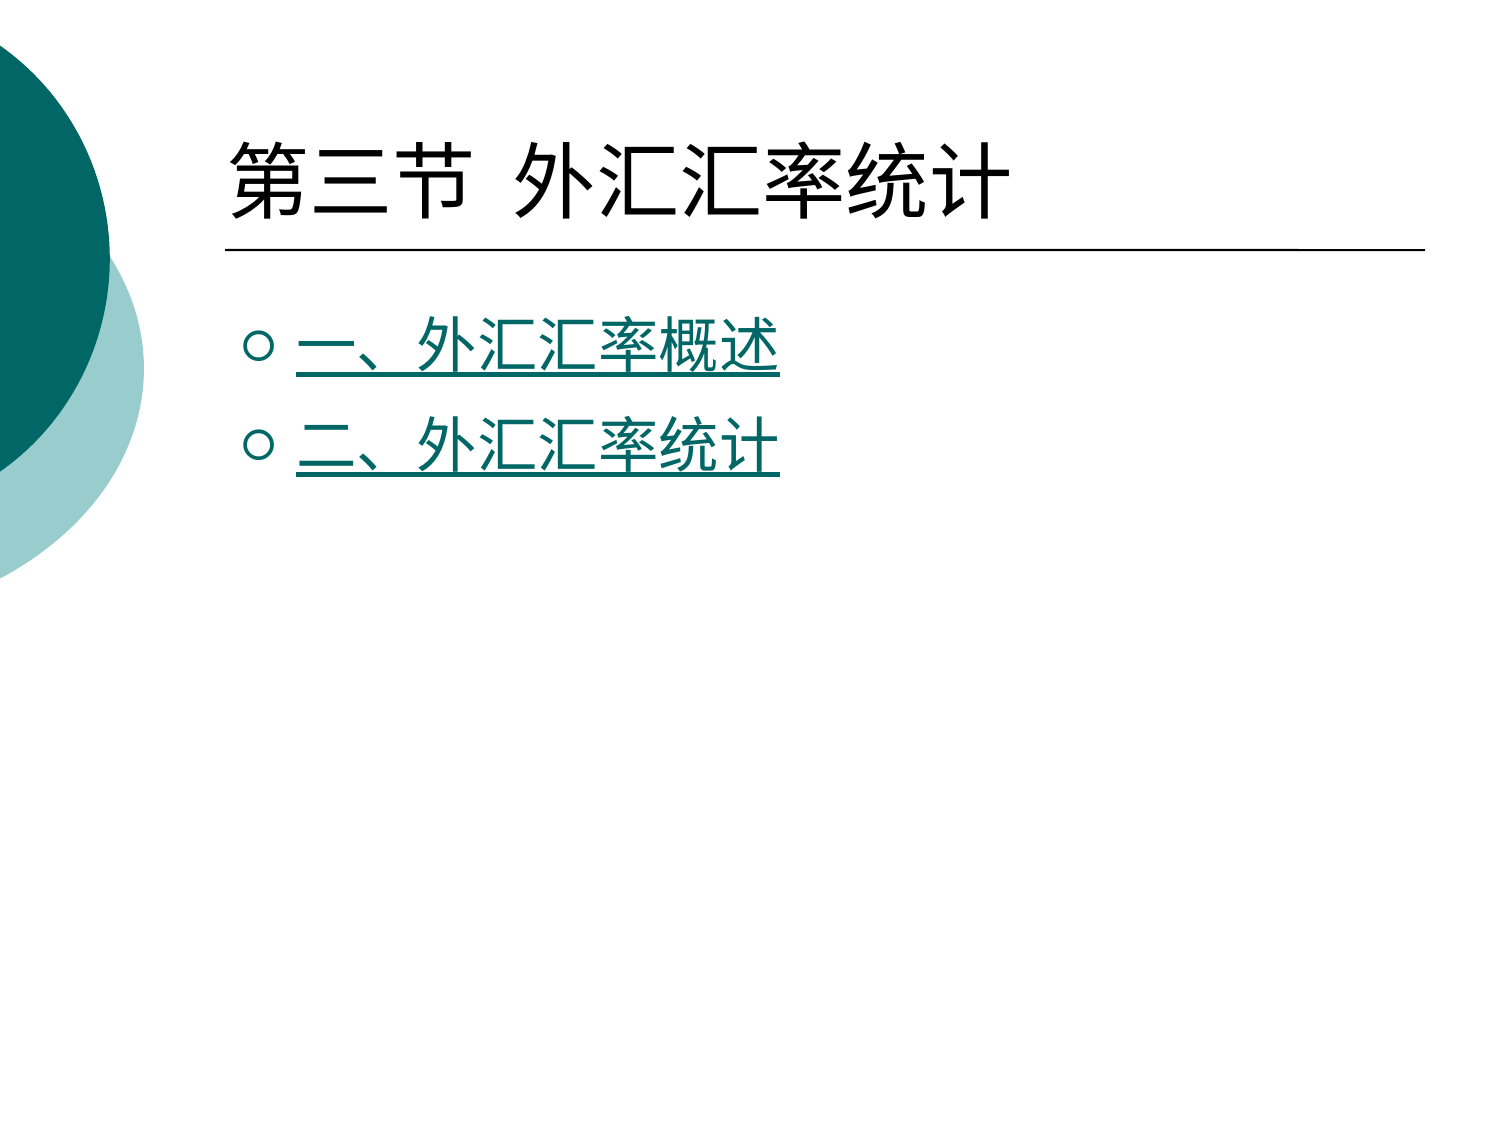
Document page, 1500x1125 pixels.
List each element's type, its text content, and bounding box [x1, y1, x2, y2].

list 一、外汇汇率概述 二、外汇汇率统计 [224, 299, 1425, 975]
title 第三节 外汇汇率统计 [210, 49, 1411, 238]
